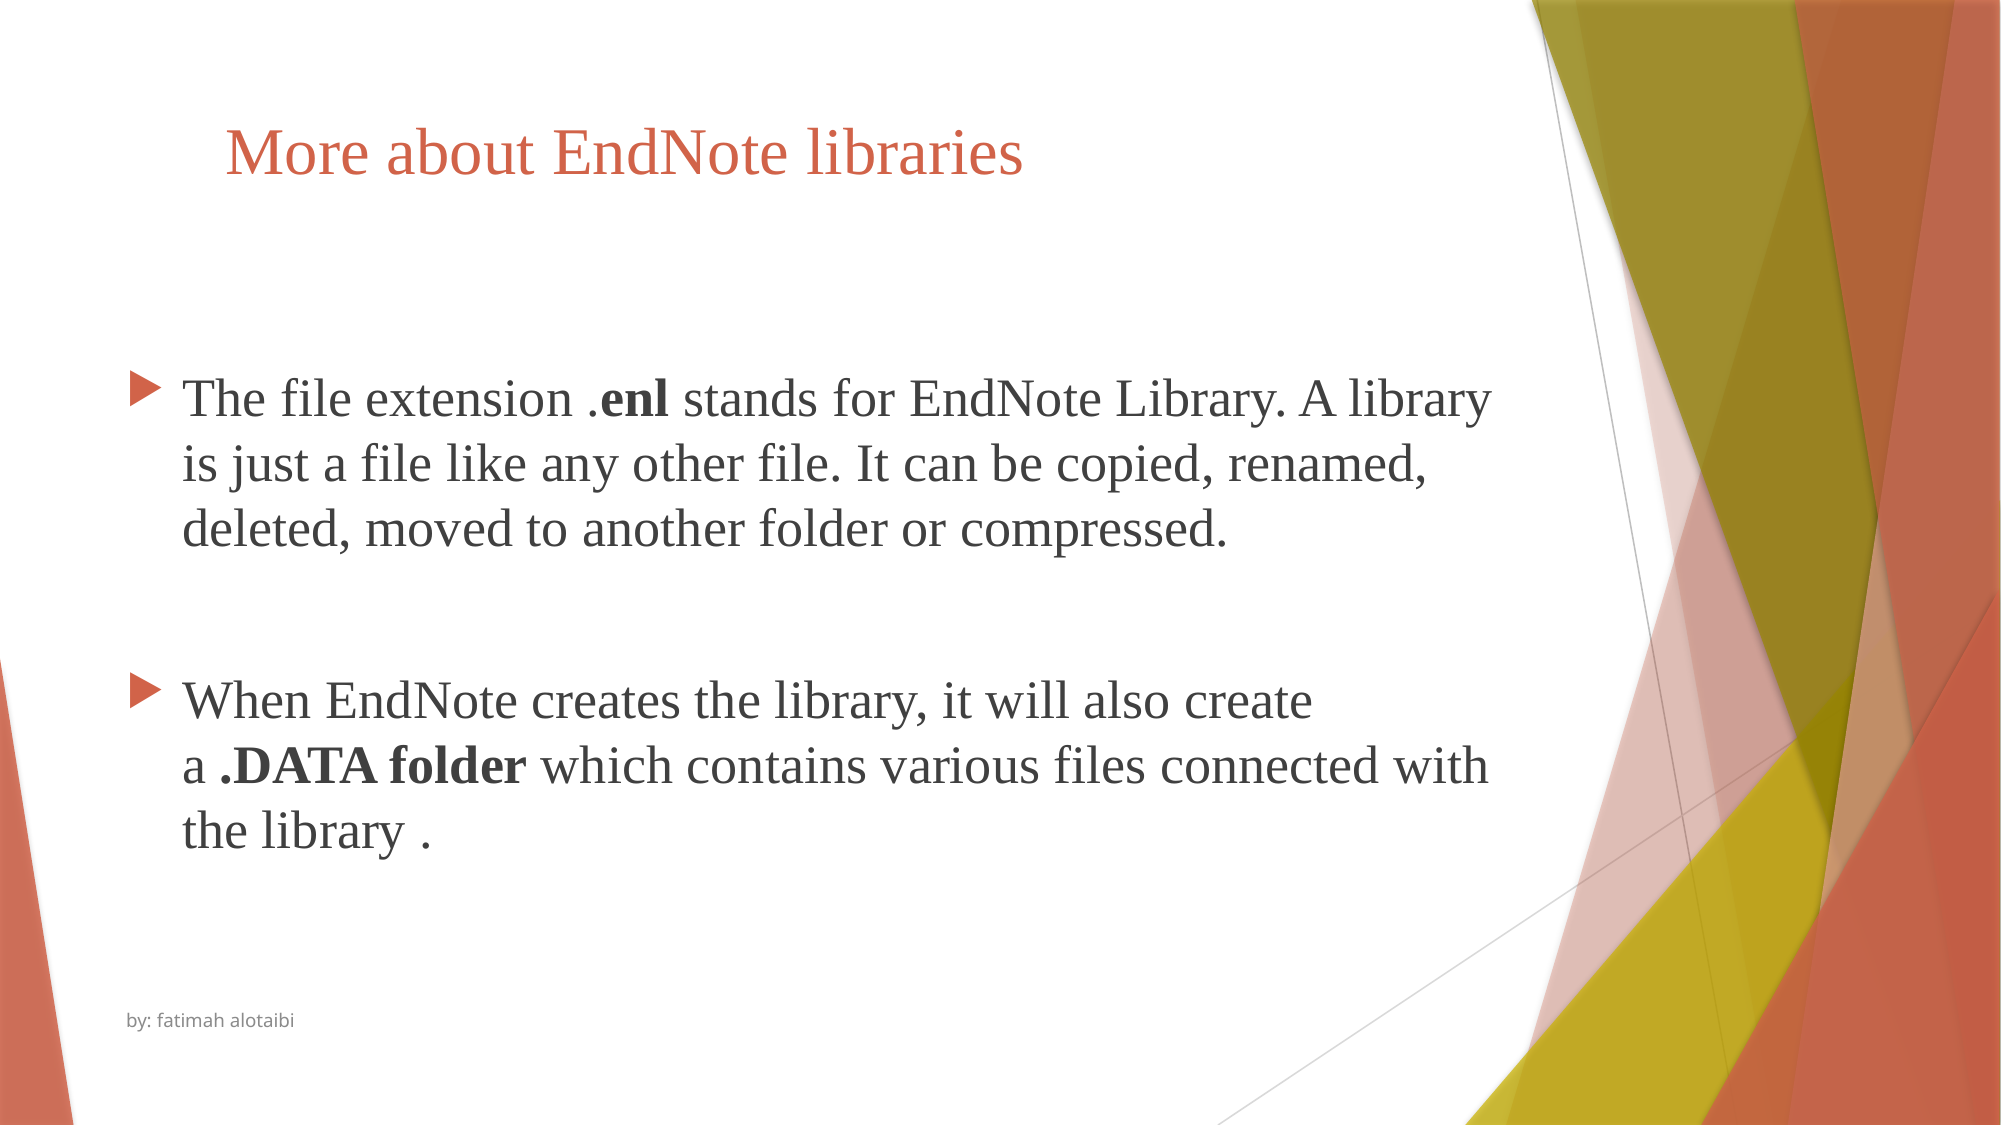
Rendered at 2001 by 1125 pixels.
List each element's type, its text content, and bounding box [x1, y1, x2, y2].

list The file extension .enl stands for EndNote Library. A library is just a file like any other file. It can be copied, renamed, deleted, moved to another folder or compressed. When EndNote creates the library, it will also create a .DATA folder which contains various files connected with the library . [111, 354, 1522, 992]
title More about EndNote libraries [111, 99, 1522, 317]
footer by: fatimah alotaibi [111, 991, 1145, 1051]
